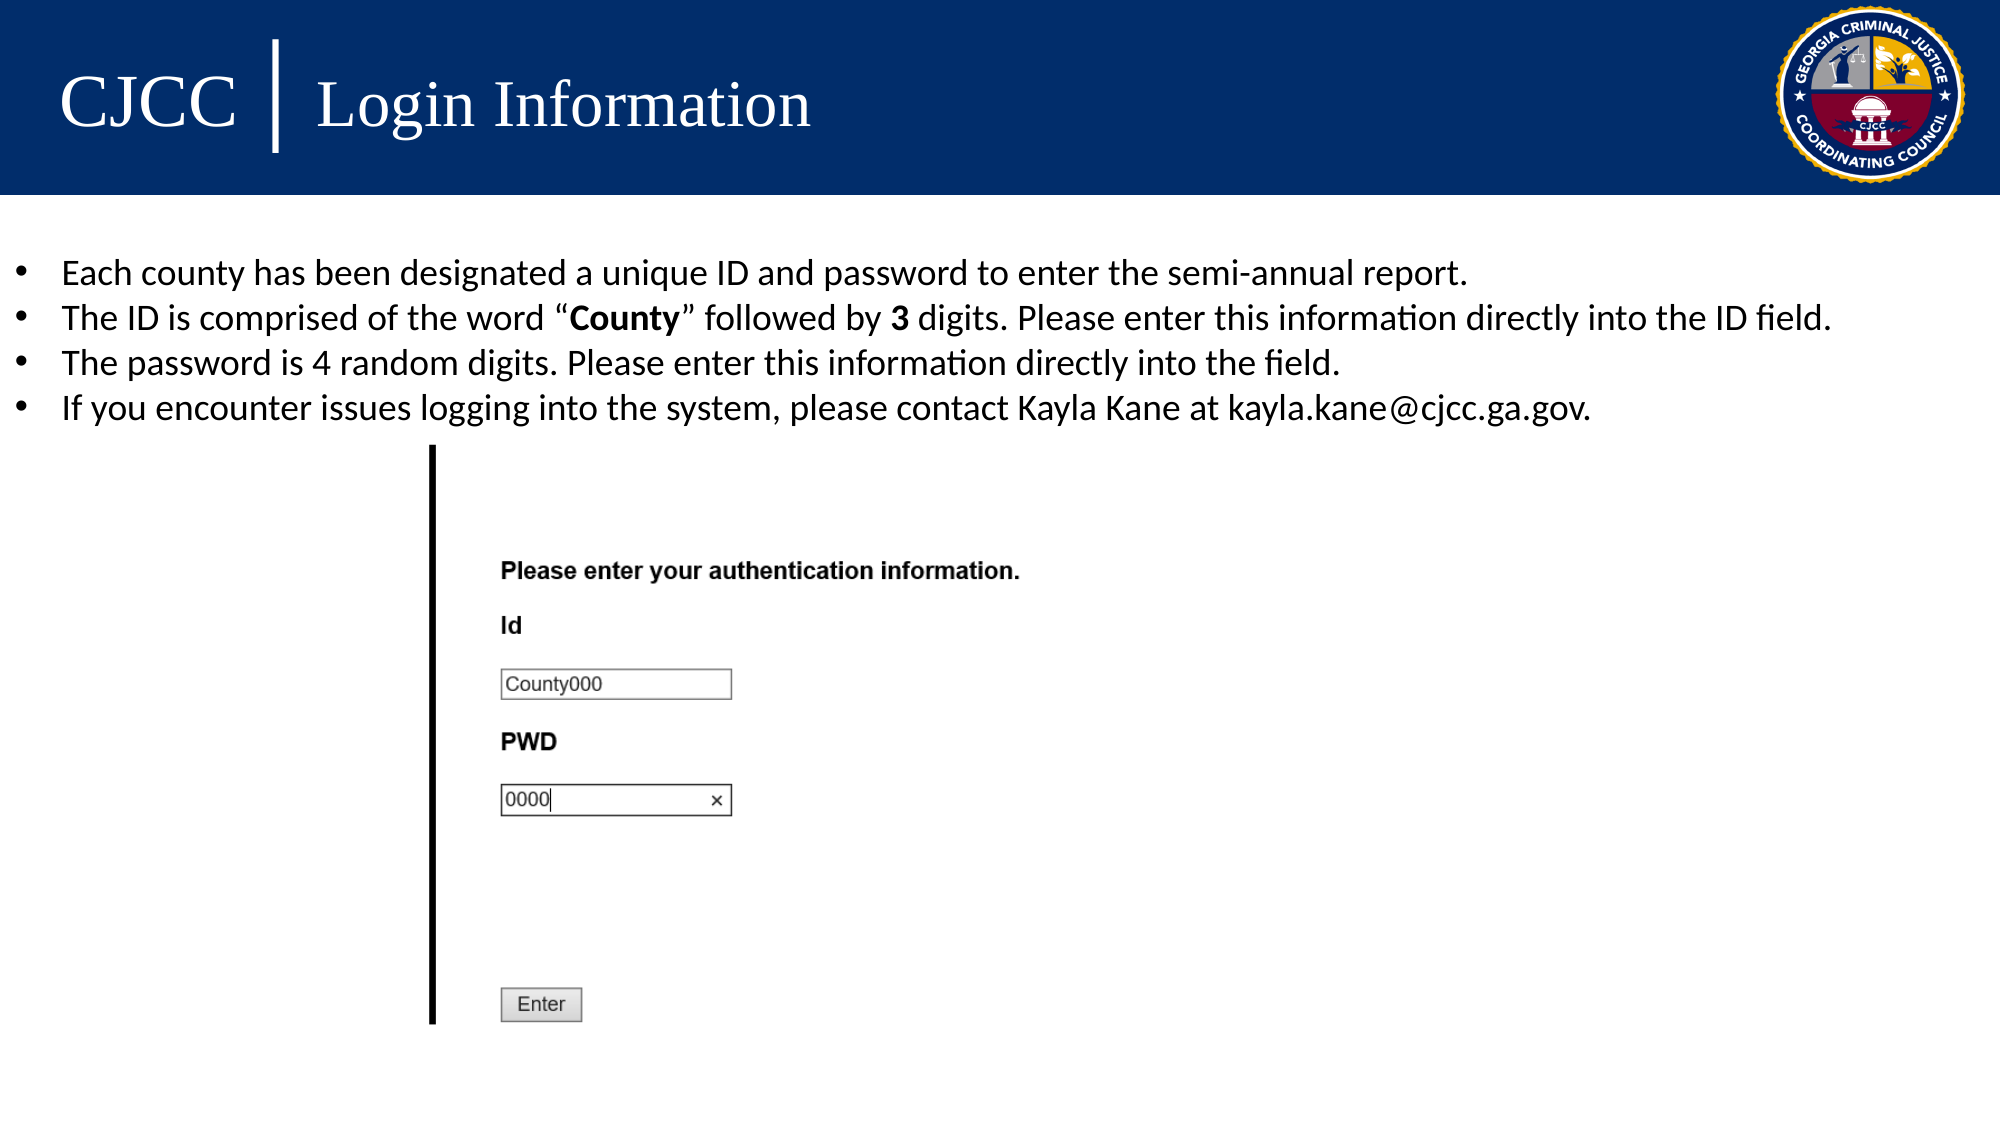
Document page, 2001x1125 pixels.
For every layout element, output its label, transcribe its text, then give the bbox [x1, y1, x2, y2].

picture [408, 437, 1033, 1067]
picture [1740, 0, 2000, 195]
text_box Each county has been designated a unique ID and password to enter the semi-annual report. The ID is comprised of the word “County” followed by 3 digits. Please enter this information directly into the ID field. The password is 4 random digits. Please enter this information directly into the field. If you encounter issues logging into the system, please contact Kayla Kane at kayla.kane@cjcc.ga.gov. [0, 240, 1925, 436]
text_box CJCC | Login Information [44, 0, 1740, 194]
text_box [0, 0, 1740, 195]
